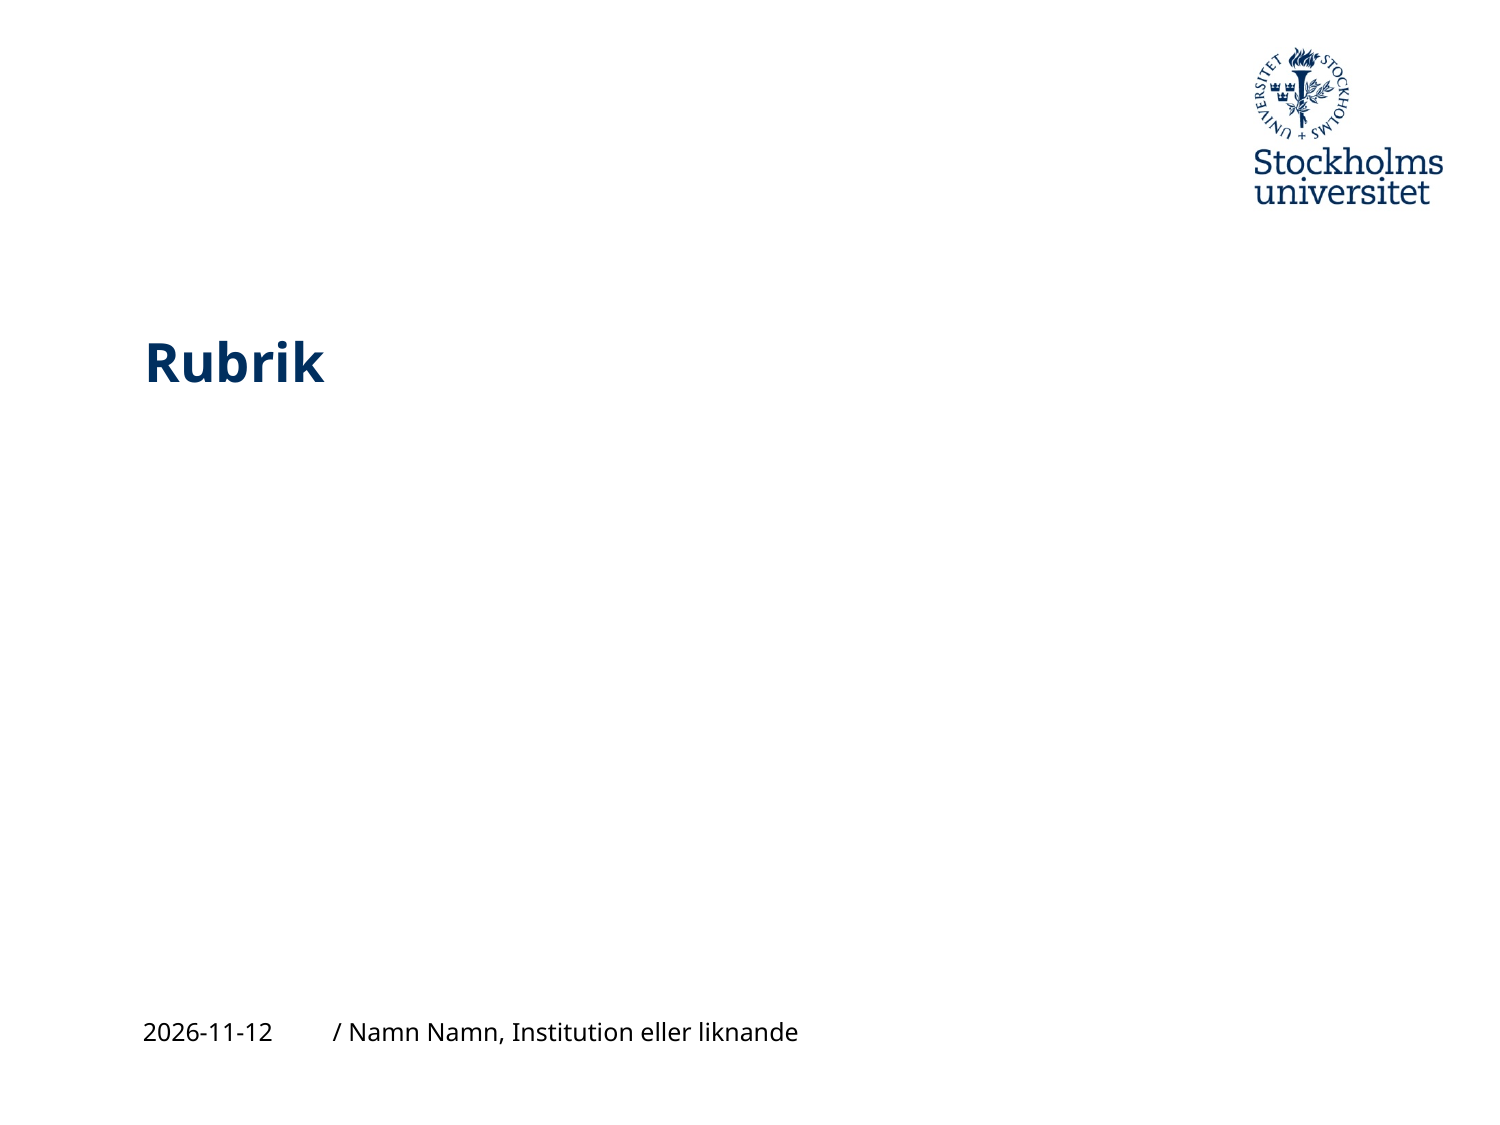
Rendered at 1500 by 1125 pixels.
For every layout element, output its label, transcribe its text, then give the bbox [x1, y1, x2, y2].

title Rubrik [129, 318, 900, 450]
picture [1253, 47, 1443, 213]
footer / Namn Namn, Institution eller liknande [317, 1008, 1055, 1095]
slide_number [127, 1008, 313, 1056]
